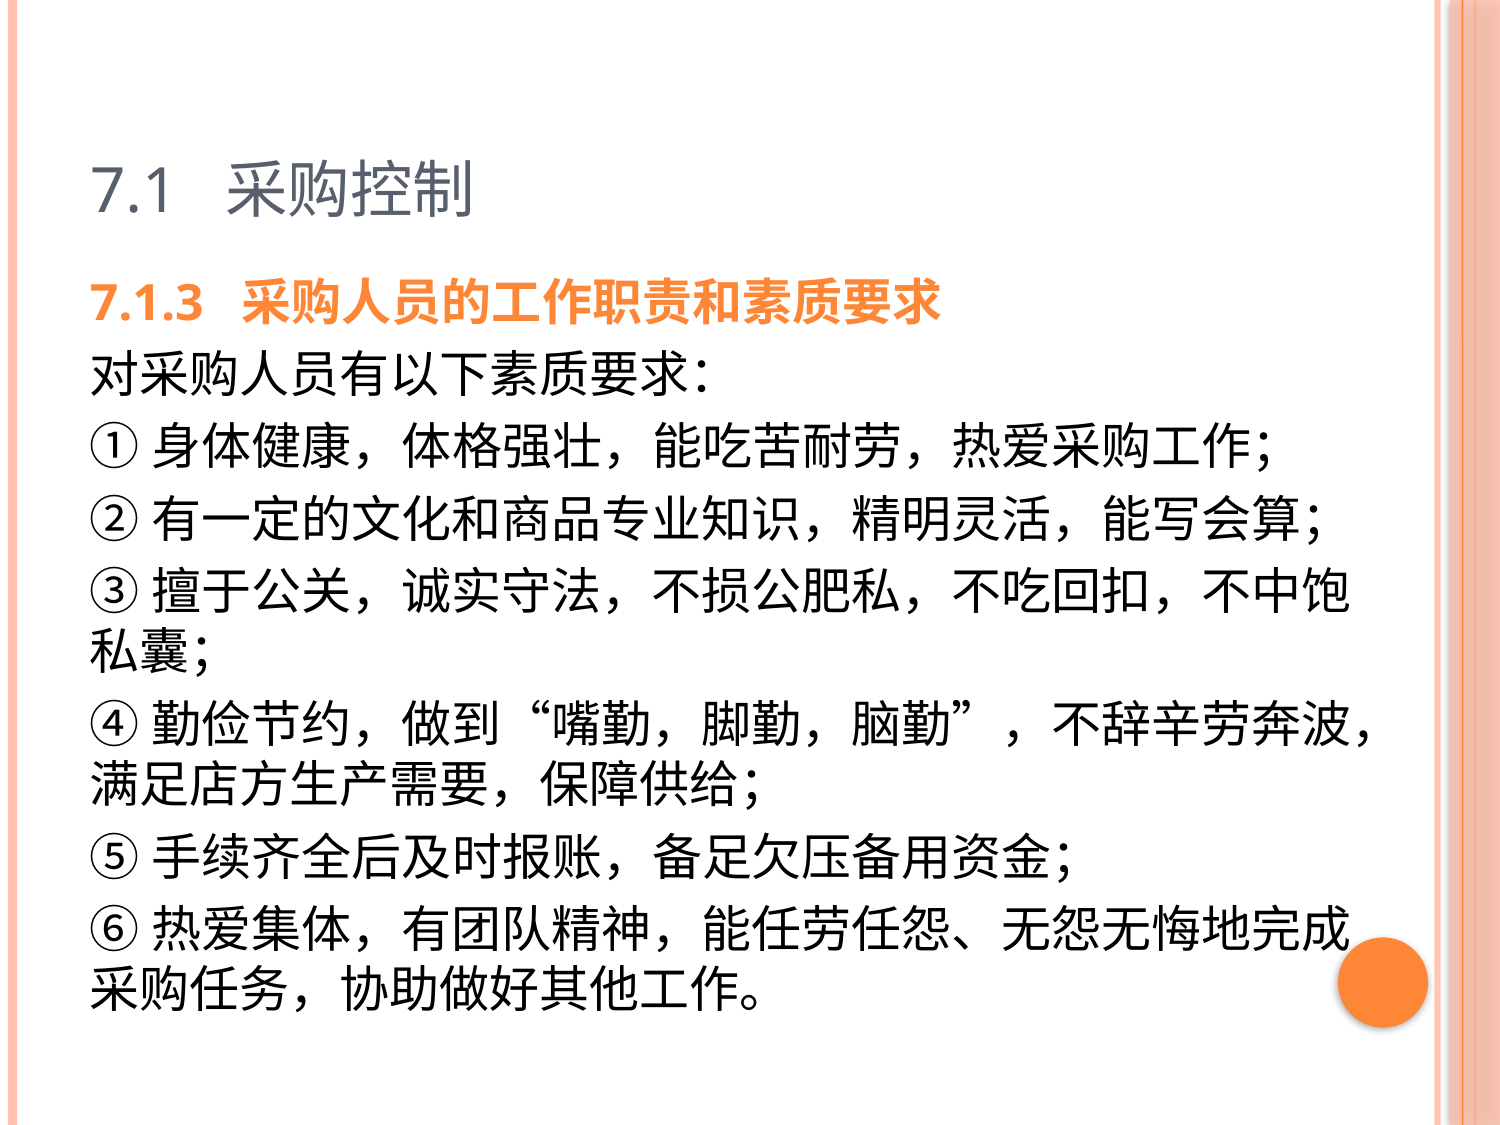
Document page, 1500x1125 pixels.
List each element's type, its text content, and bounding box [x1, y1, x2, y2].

list 7.1.3 采购人员的工作职责和素质要求 对采购人员有以下素质要求： ①身体健康，体格强壮，能吃苦耐劳，热爱采购工作； ②有一定的文化和商品专业知识，精明灵活，能写会算； ③擅于公关，诚实守法，不损公肥私，不吃回扣，不中饱私囊； ④勤俭节约，做到“嘴勤，脚勤，脑勤”，不辞辛劳奔波，满足店方生产需要，保障供给； ⑤手续齐全后及时报账，备足欠压备用资金； ⑥热爱集体，有团队精神，能任劳任怨、无怨无悔地完成采购任务，协助做好其他工作。 [74, 262, 1374, 1063]
title 7.1 采购控制 [75, 45, 1300, 233]
